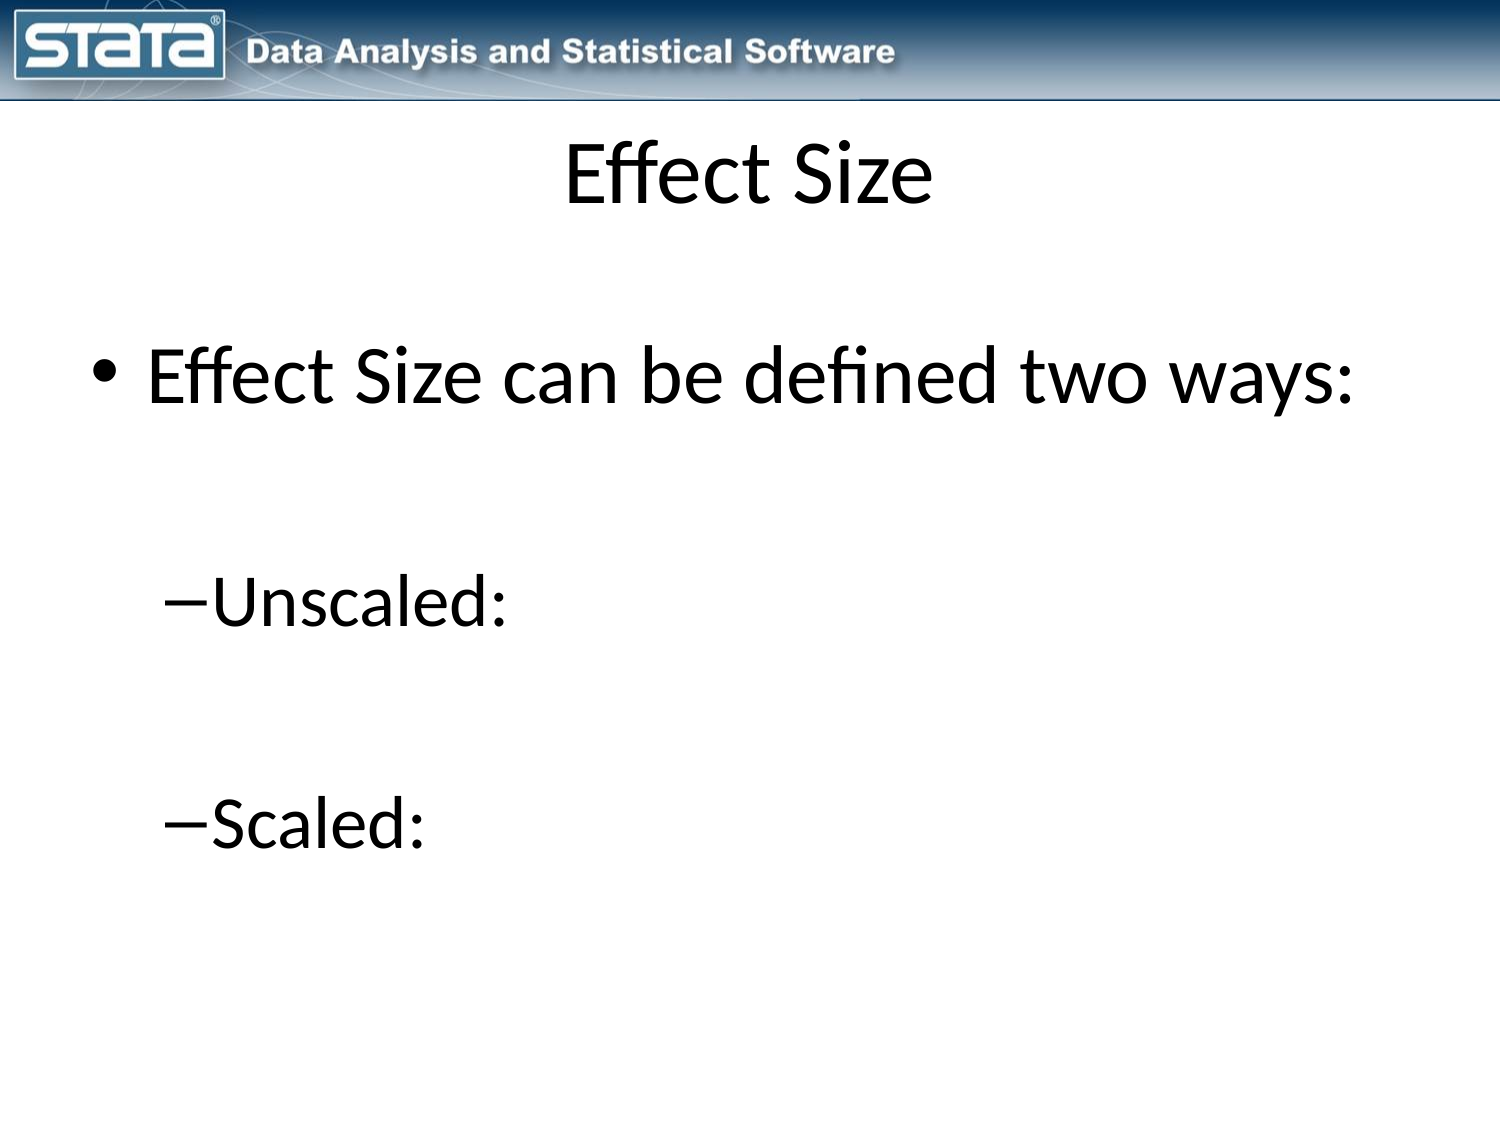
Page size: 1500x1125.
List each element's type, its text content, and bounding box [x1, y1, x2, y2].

title Effect Size [75, 109, 1425, 233]
picture [0, 0, 1500, 102]
